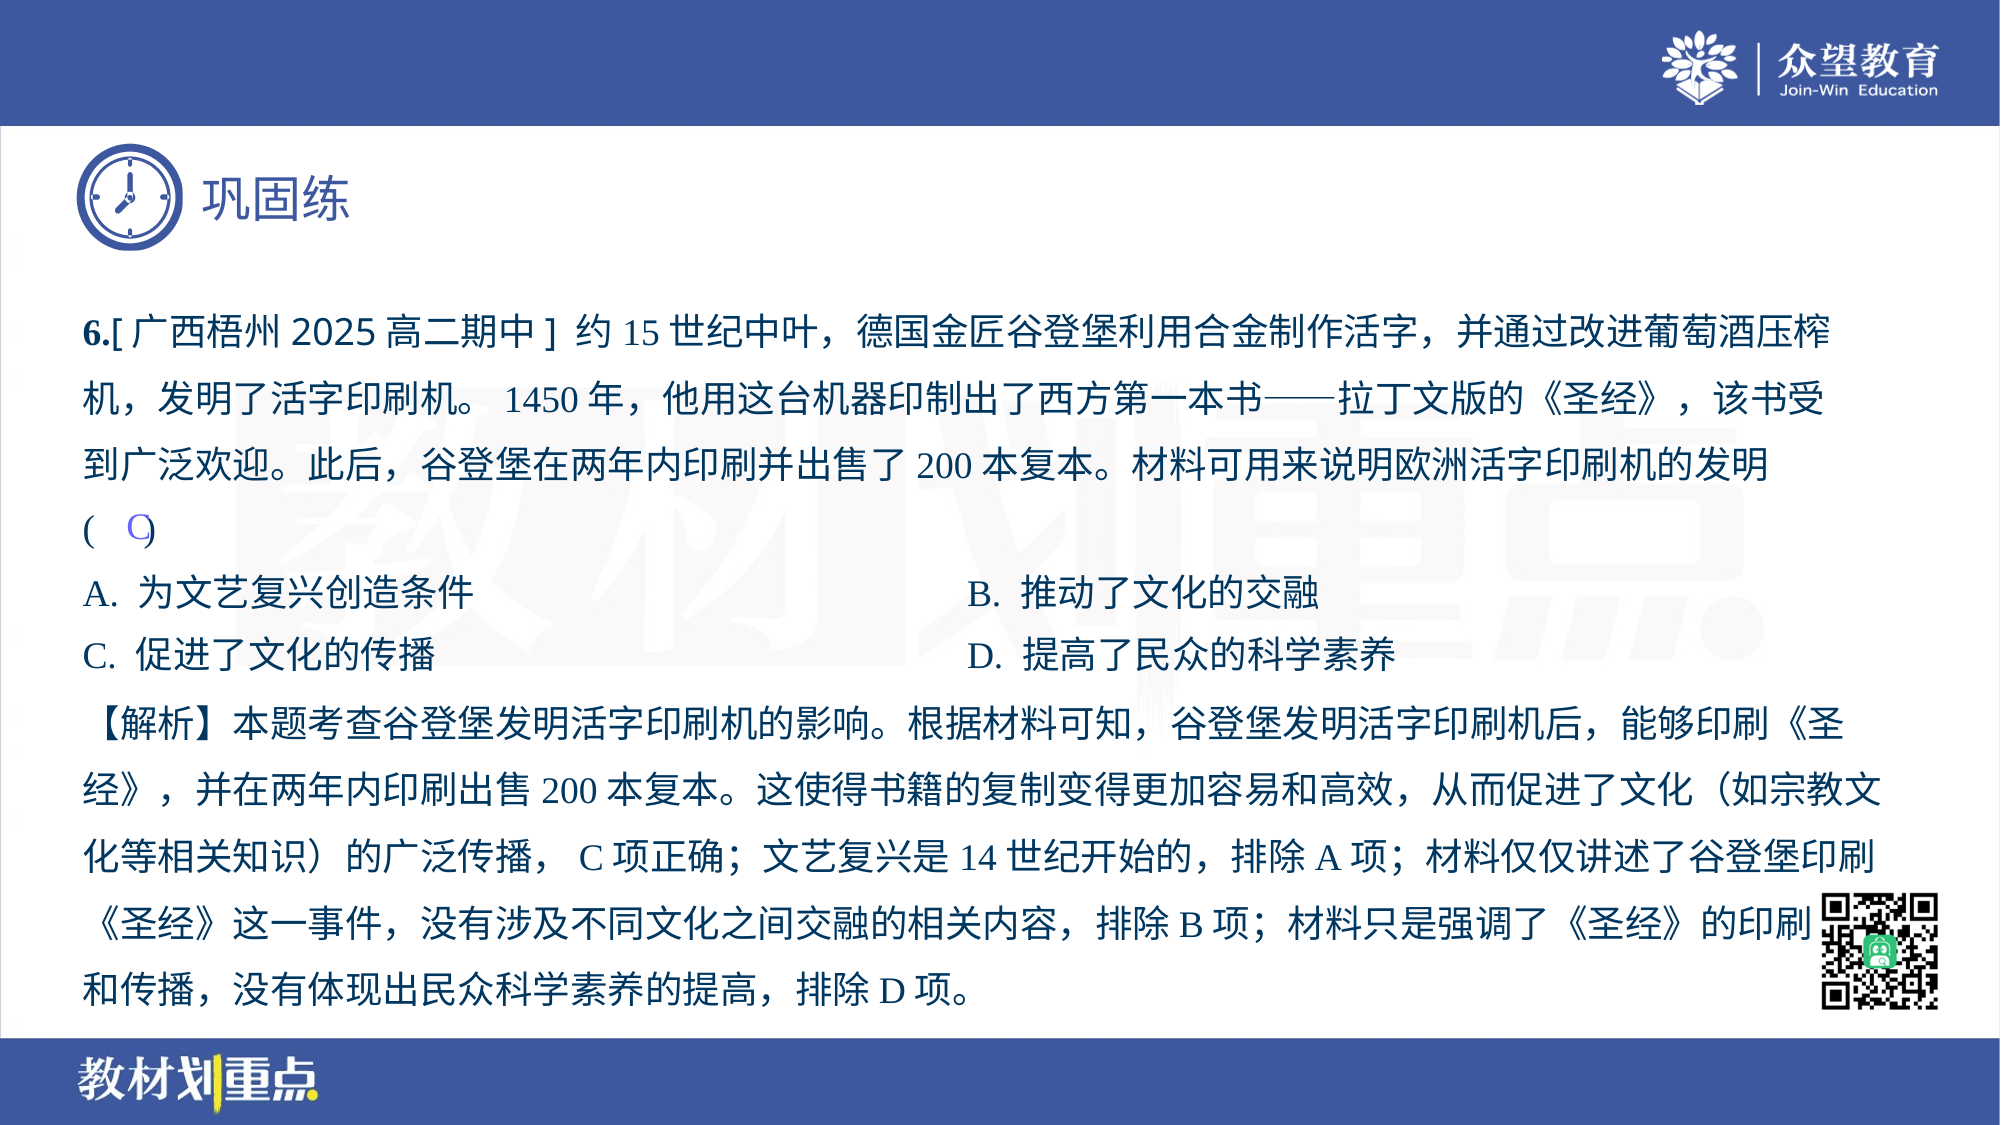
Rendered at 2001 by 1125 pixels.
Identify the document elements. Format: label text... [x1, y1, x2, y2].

picture [0, 0, 2000, 1125]
text_box 【解析】本题考查谷登堡发明活字印刷机的影响。根据材料可知，谷登堡发明活字印刷机后，能够印刷《圣 经》，并在两年内印刷出售200本复本。这使得书籍的复制变得更加容易和高效，从而促进了文化（如宗教文 化等相关知识）的广泛传播，C项正确；文艺复兴是14世纪开始的，排除A项；材料仅仅讲述了谷登堡印刷 《圣经》这一事件，没有涉及不同文化之间交融的相关内容，排除B项；材料只是强调了《圣经》的印刷 和传播，没有体现出民众科学素养的提高，排除D项。 [82, 678, 1817, 1000]
text_box A. 为文艺复兴创造条件 B. 推动了文化的交融 C. 促进了文化的传播 D. 提高了民众的科学素养 [82, 546, 1817, 670]
text_box C [112, 484, 165, 542]
text_box 6.[广西梧州2025高二期中] 约15世纪中叶，德国金匠谷登堡利用合金制作活字，并通过改进葡萄酒压榨 机，发明了活字印刷机。1450年，他用这台机器印制出了西方第一本书——拉丁文版的《圣经》，该书受 到广泛欢迎。此后，谷登堡在两年内印刷并出售了200本复本。材料可用来说明欧洲活字印刷机的发明 ( ) [82, 286, 1817, 543]
